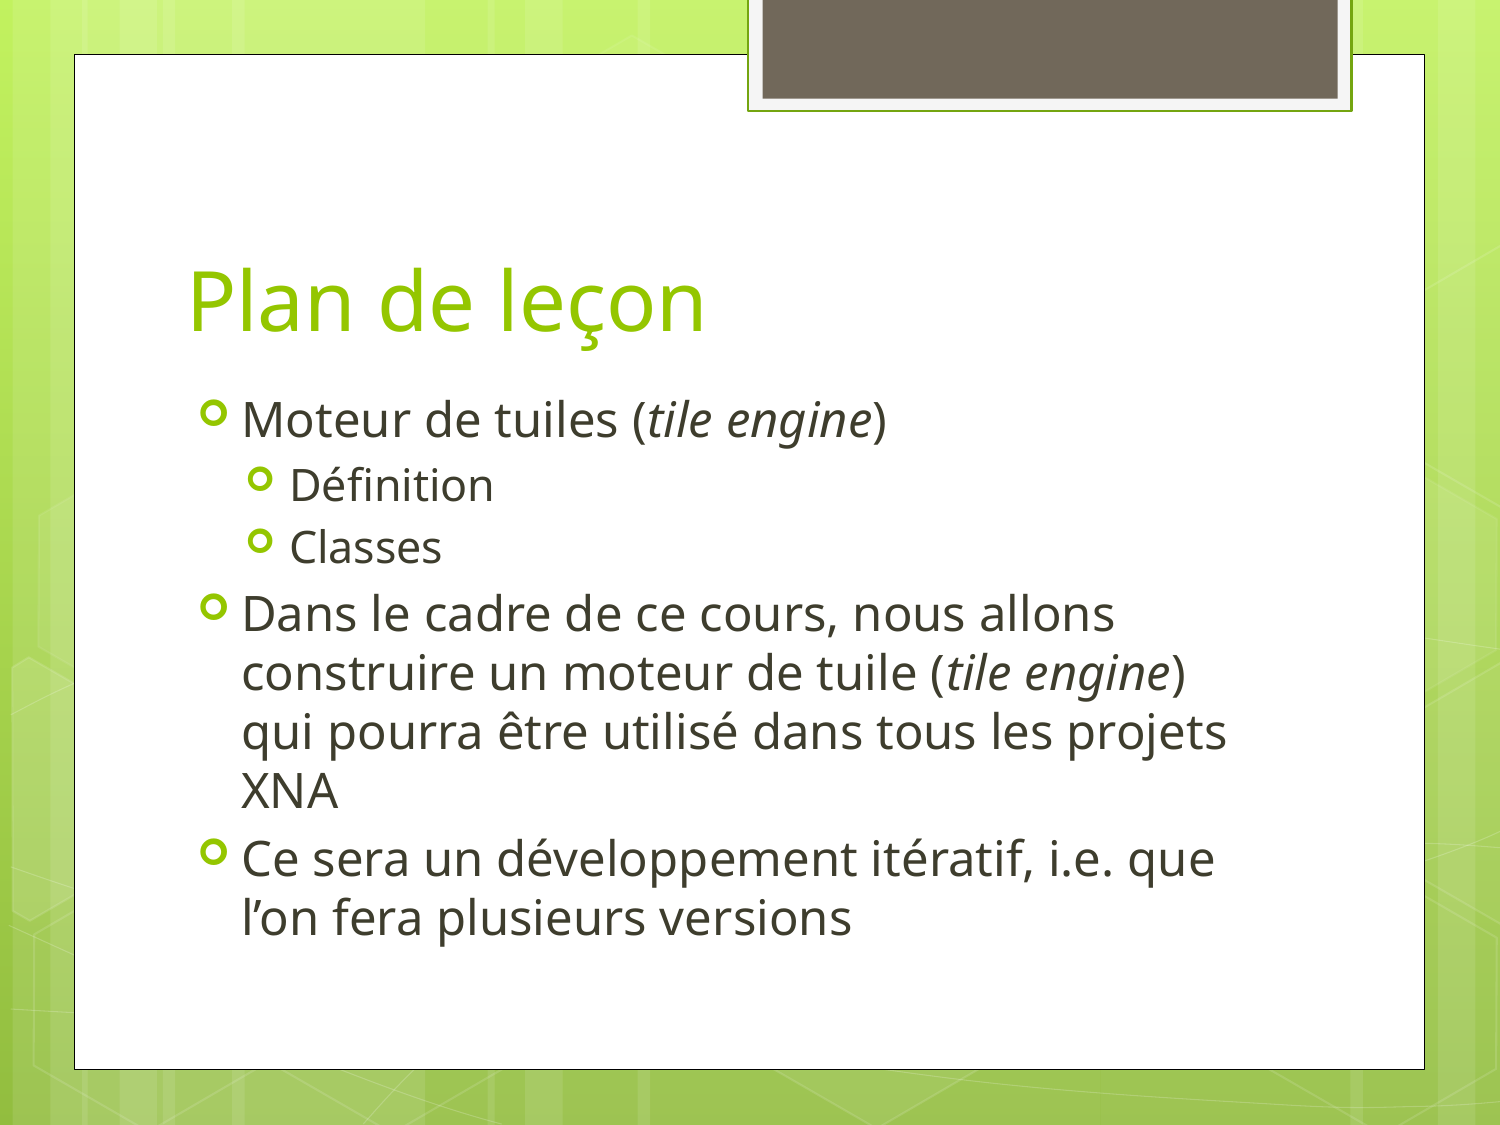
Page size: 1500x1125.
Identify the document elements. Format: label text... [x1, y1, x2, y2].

list Moteur de tuiles (tile engine) Définition Classes Dans le cadre de ce cours, nous allons construire un moteur de tuile (tile engine) qui pourra être utilisé dans tous les projets XNA Ce sera un développement itératif, i.e. que l’on fera plusieurs versions [171, 381, 1283, 957]
title Plan de leçon [171, 168, 1324, 357]
